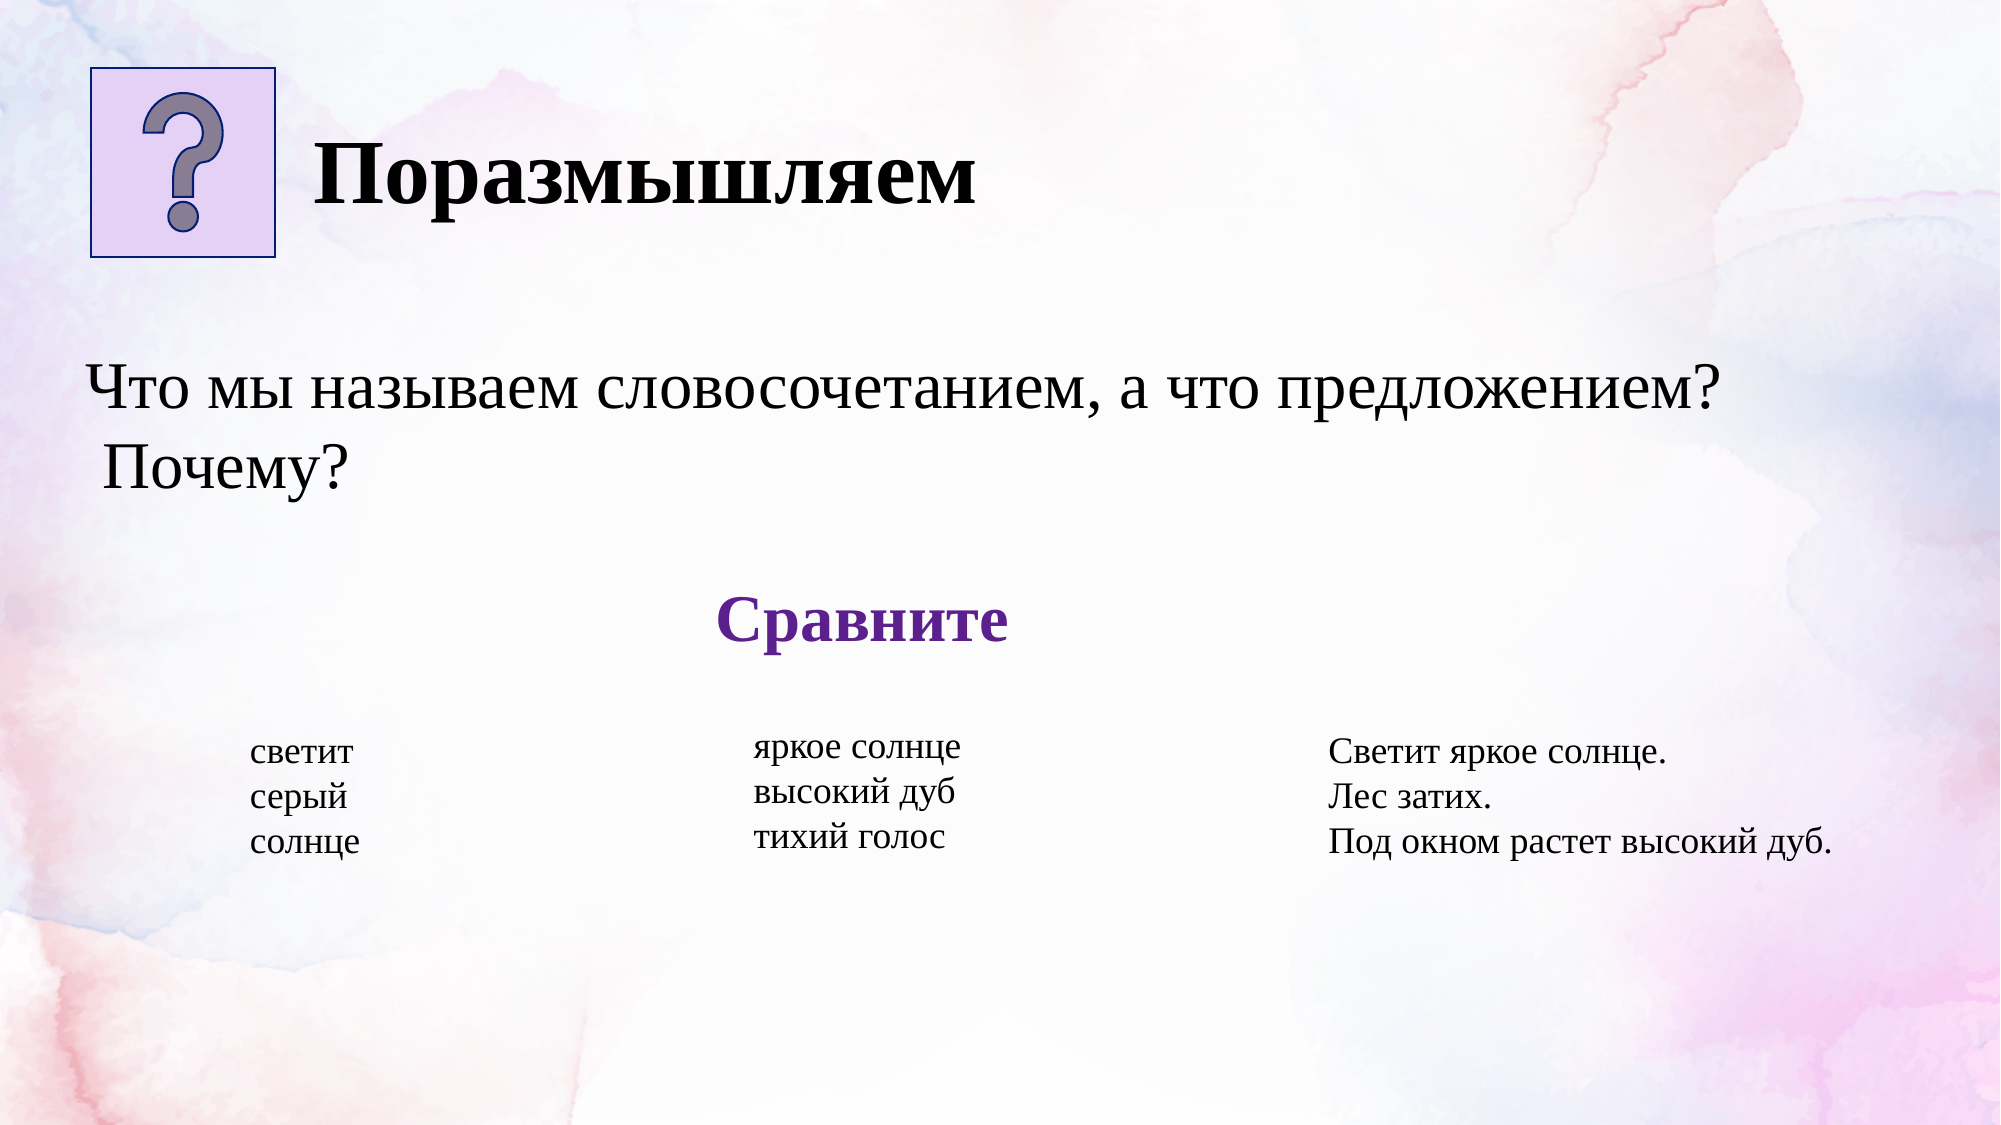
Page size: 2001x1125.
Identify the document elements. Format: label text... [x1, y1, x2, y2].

picture [0, 0, 2000, 1125]
text_box Поразмышляем [298, 104, 995, 230]
text_box [90, 67, 276, 258]
text_box Что мы называем словосочетанием, а что предложением? Почему? [70, 334, 1958, 510]
text_box светит серый солнце [235, 718, 385, 869]
text_box Сравните [700, 566, 1025, 662]
text_box Светит яркое солнце. Лес затих. Под окном растет высокий дуб. [1313, 718, 1849, 869]
text_box яркое солнце высокий дуб тихий голос [738, 713, 987, 863]
